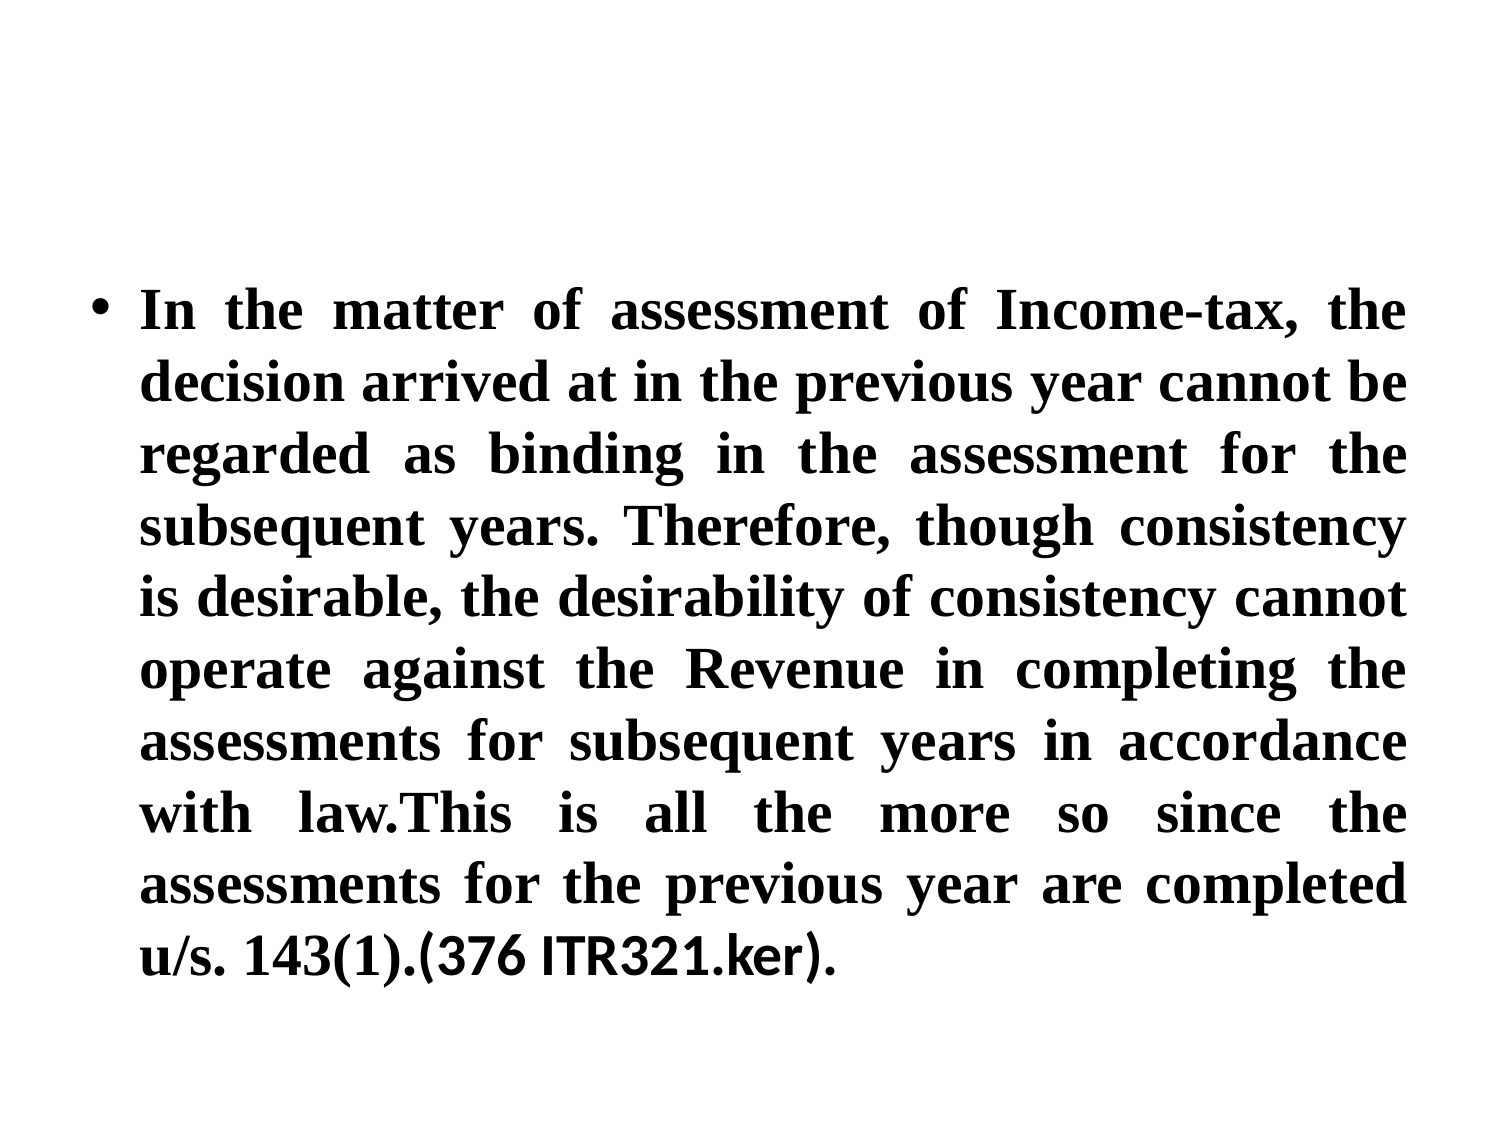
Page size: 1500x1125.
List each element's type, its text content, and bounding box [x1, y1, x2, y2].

list In the matter of assessment of Income-tax, the decision arrived at in the previous year cannot be regarded as binding in the assessment for the subsequent years. Therefore, though consistency is desirable, the desirability of consistency cannot operate against the Revenue in completing the assessments for subsequent years in accordance with law.This is all the more so since the assessments for the previous year are completed u/s. 143(1).(376 ITR321.ker). [75, 262, 1425, 1005]
